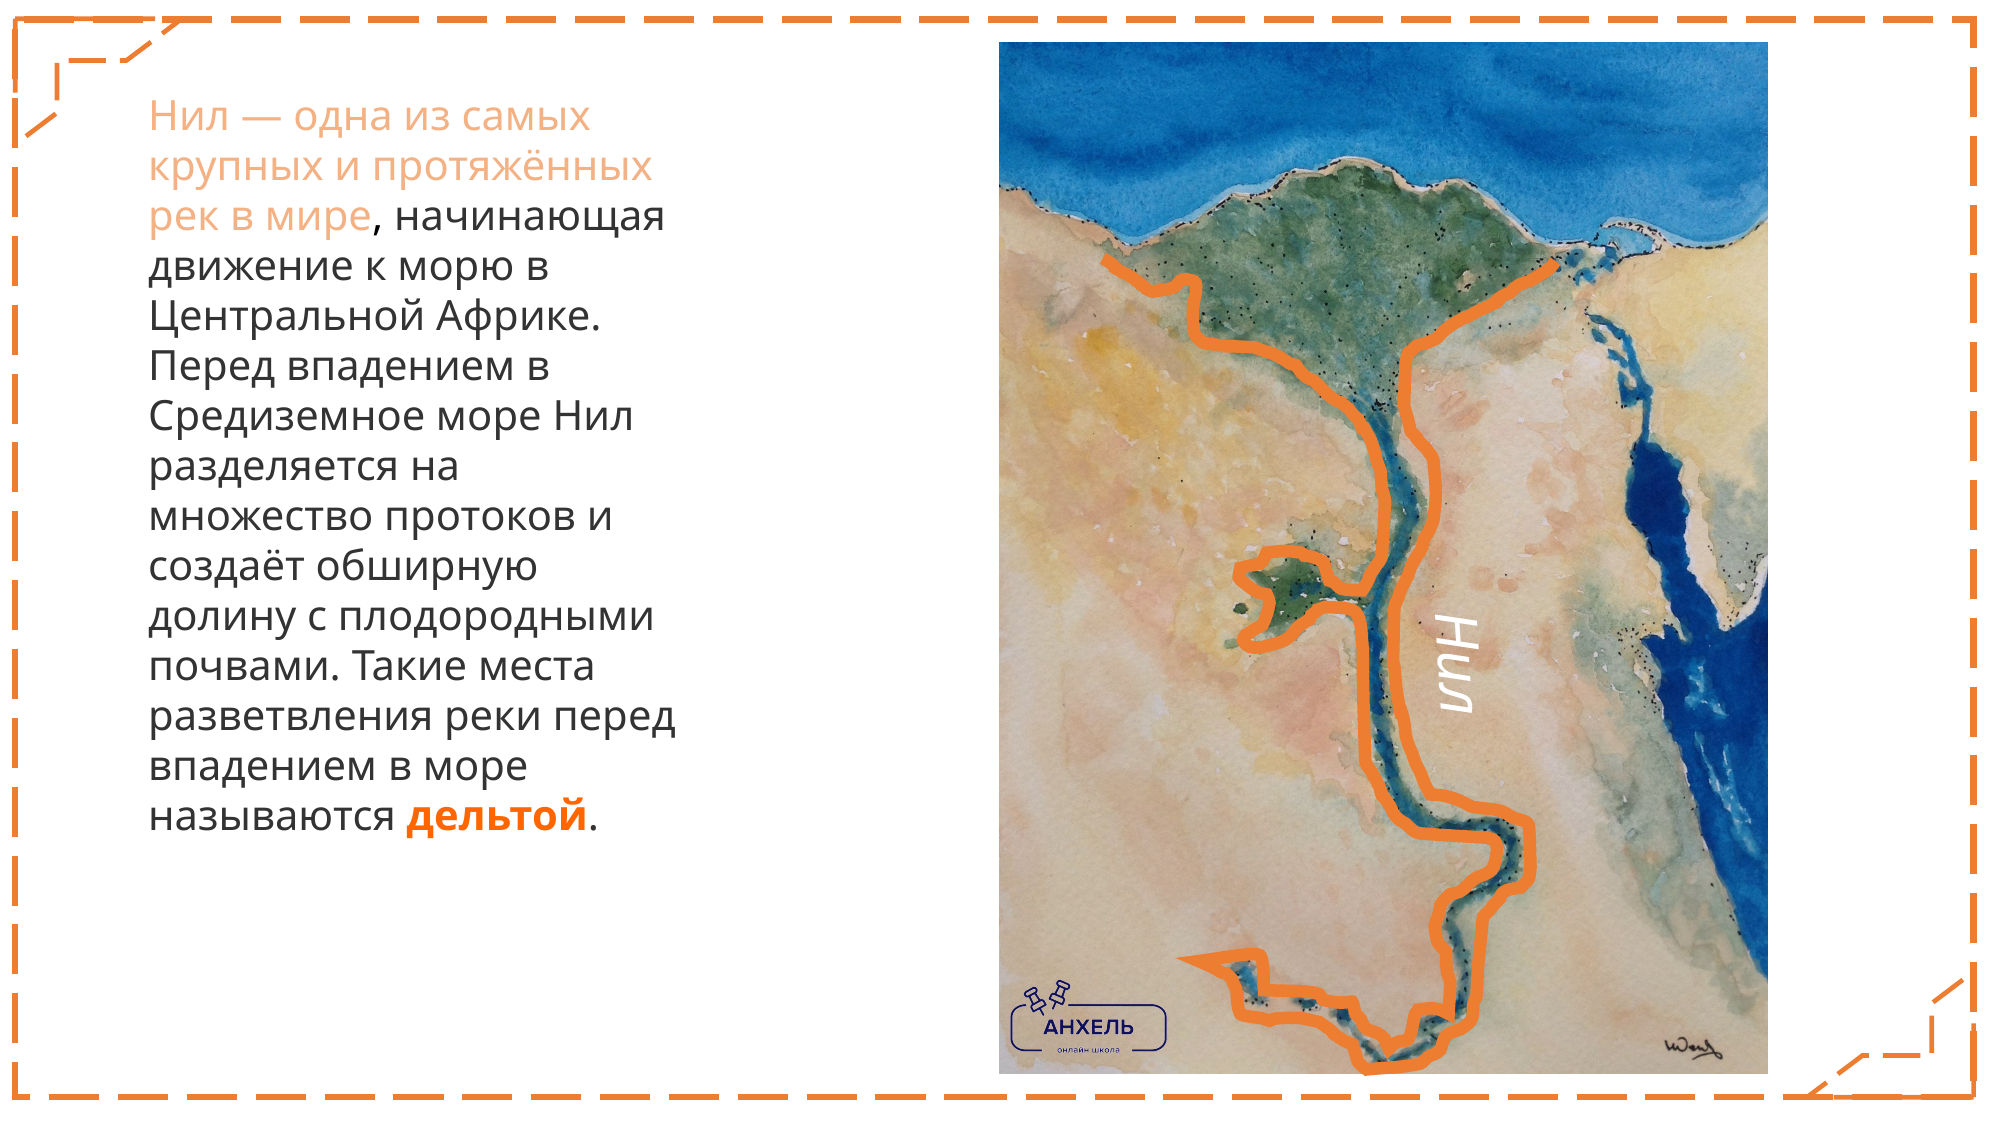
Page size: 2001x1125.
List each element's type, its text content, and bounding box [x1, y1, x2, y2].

text_box [14, 17, 185, 147]
text_box [1803, 969, 1975, 1099]
picture [991, 42, 1768, 1115]
text_box Нил — одна из самых крупных и протяжённых рек в мире, начинающая движение к морю в Центральной Африке. Перед впадением в Средиземное море Нил разделяется на множество протоков и создаёт обширную долину с плодородными почвами. Такие места разветвления реки перед впадением в море называются дельтой. [133, 81, 693, 847]
text_box [14, 18, 1975, 1098]
